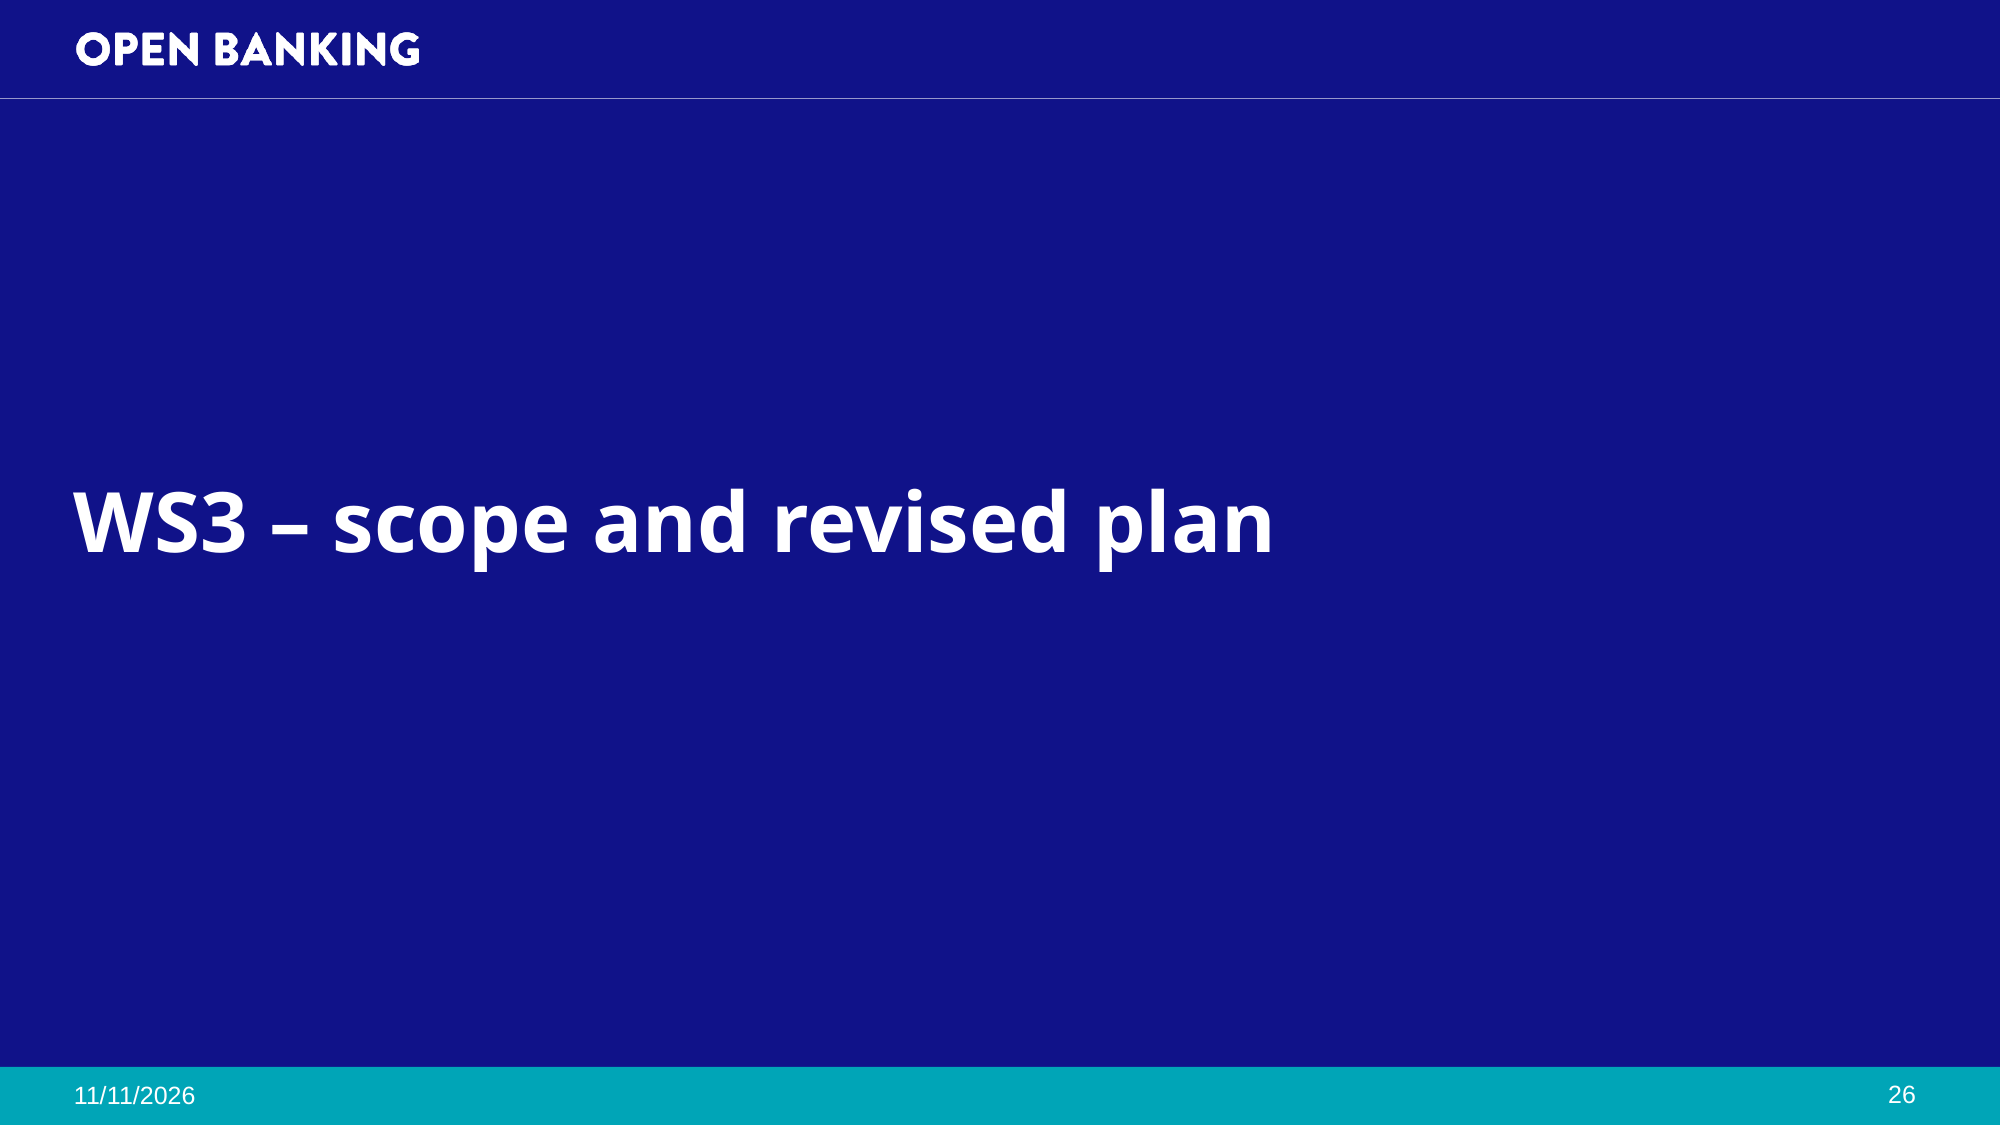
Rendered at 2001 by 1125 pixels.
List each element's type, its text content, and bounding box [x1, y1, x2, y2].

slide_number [59, 1065, 509, 1125]
picture [43, 0, 452, 99]
title WS3 – scope and revised plan [59, 105, 1750, 576]
footer [662, 1064, 1338, 1124]
slide_number 26 [1412, 1064, 1932, 1124]
